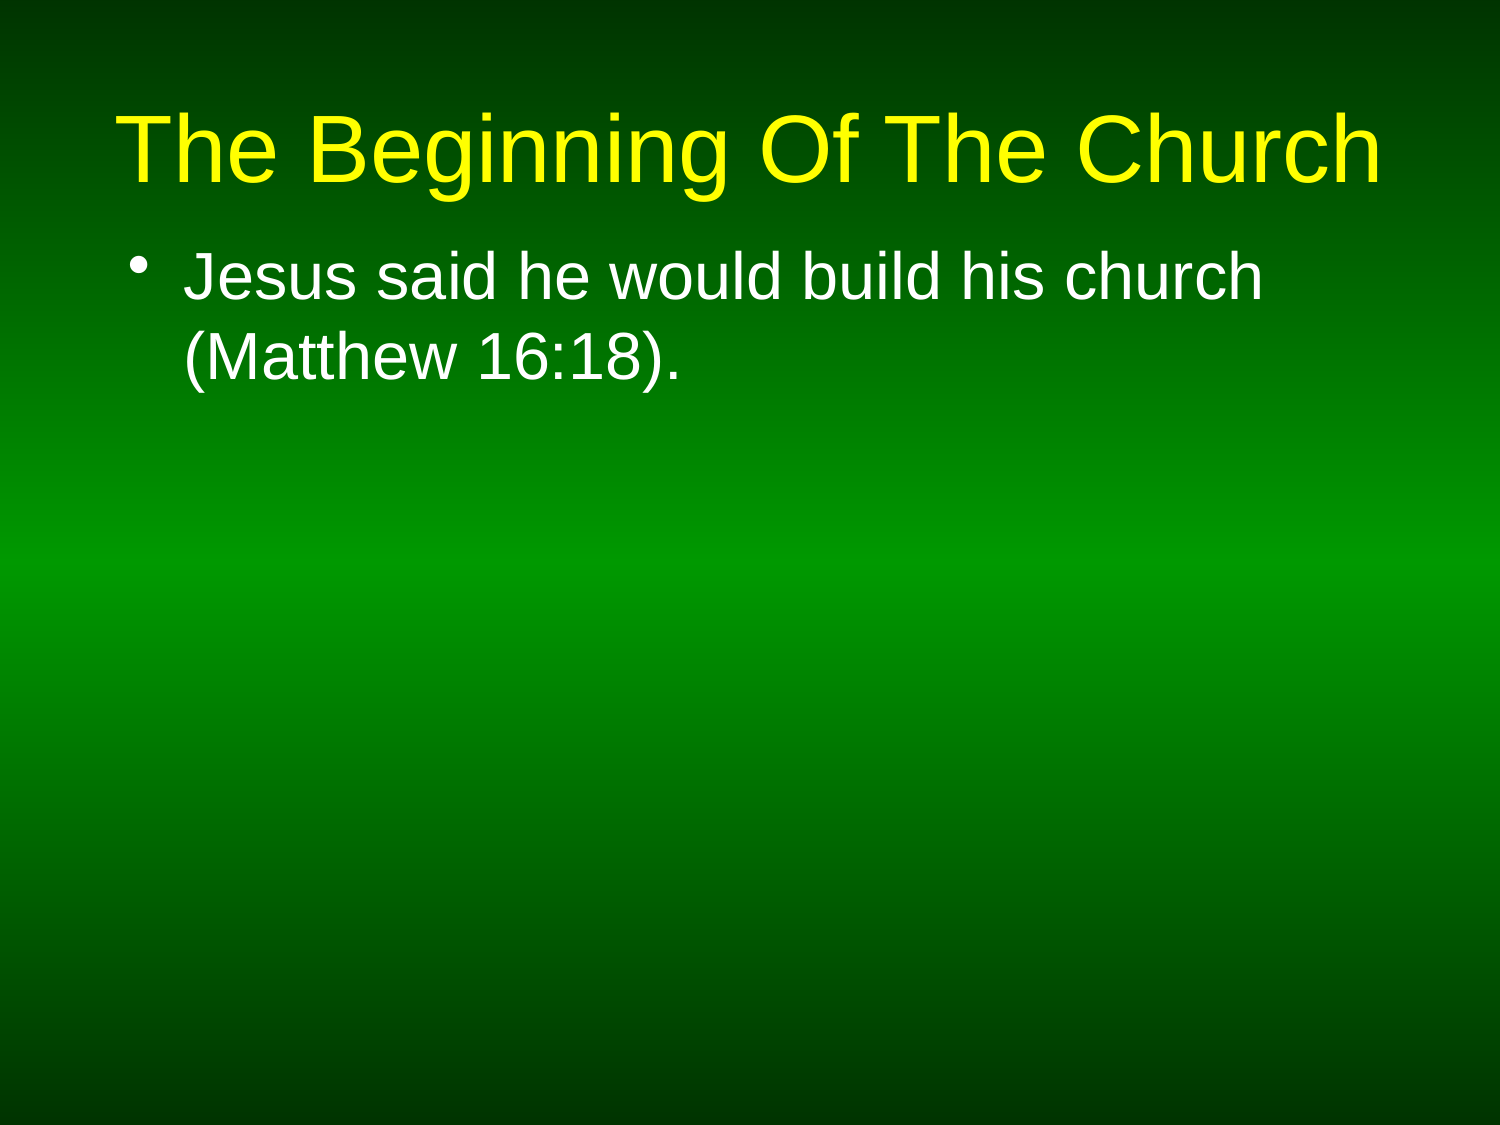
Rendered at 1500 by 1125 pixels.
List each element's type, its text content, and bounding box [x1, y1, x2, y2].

list Jesus said he would build his church (Matthew 16:18). [112, 224, 1463, 763]
title The Beginning Of The Church [37, 50, 1463, 238]
